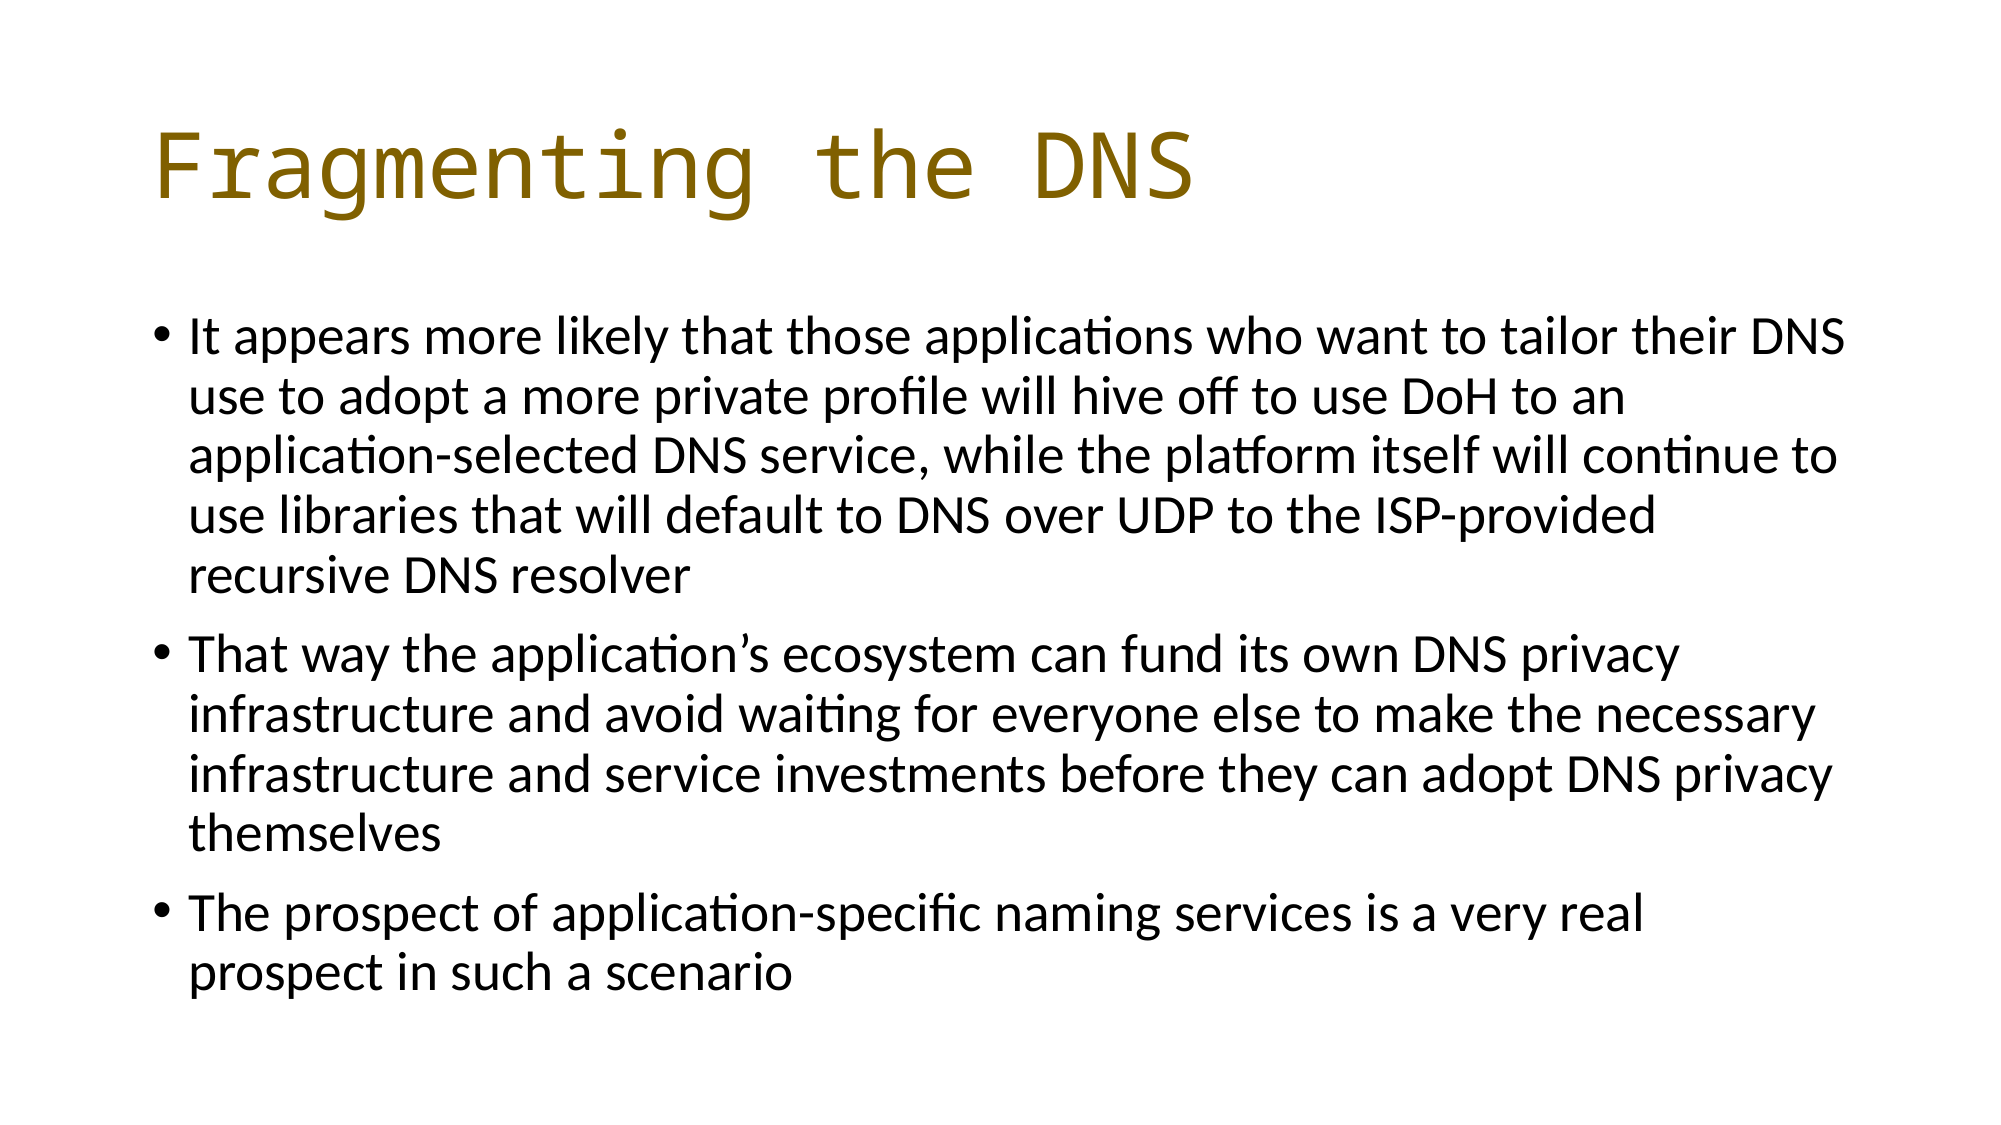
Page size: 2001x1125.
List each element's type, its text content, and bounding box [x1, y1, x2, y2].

title Fragmenting the DNS [137, 59, 1863, 278]
list It appears more likely that those applications who want to tailor their DNS use to adopt a more private profile will hive off to use DoH to an application-selected DNS service, while the platform itself will continue to use libraries that will default to DNS over UDP to the ISP-provided recursive DNS resolver That way the application’s ecosystem can fund its own DNS privacy infrastructure and avoid waiting for everyone else to make the necessary infrastructure and service investments before they can adopt DNS privacy themselves The prospect of application-specific naming services is a very real prospect in such a scenario [137, 299, 1863, 1014]
